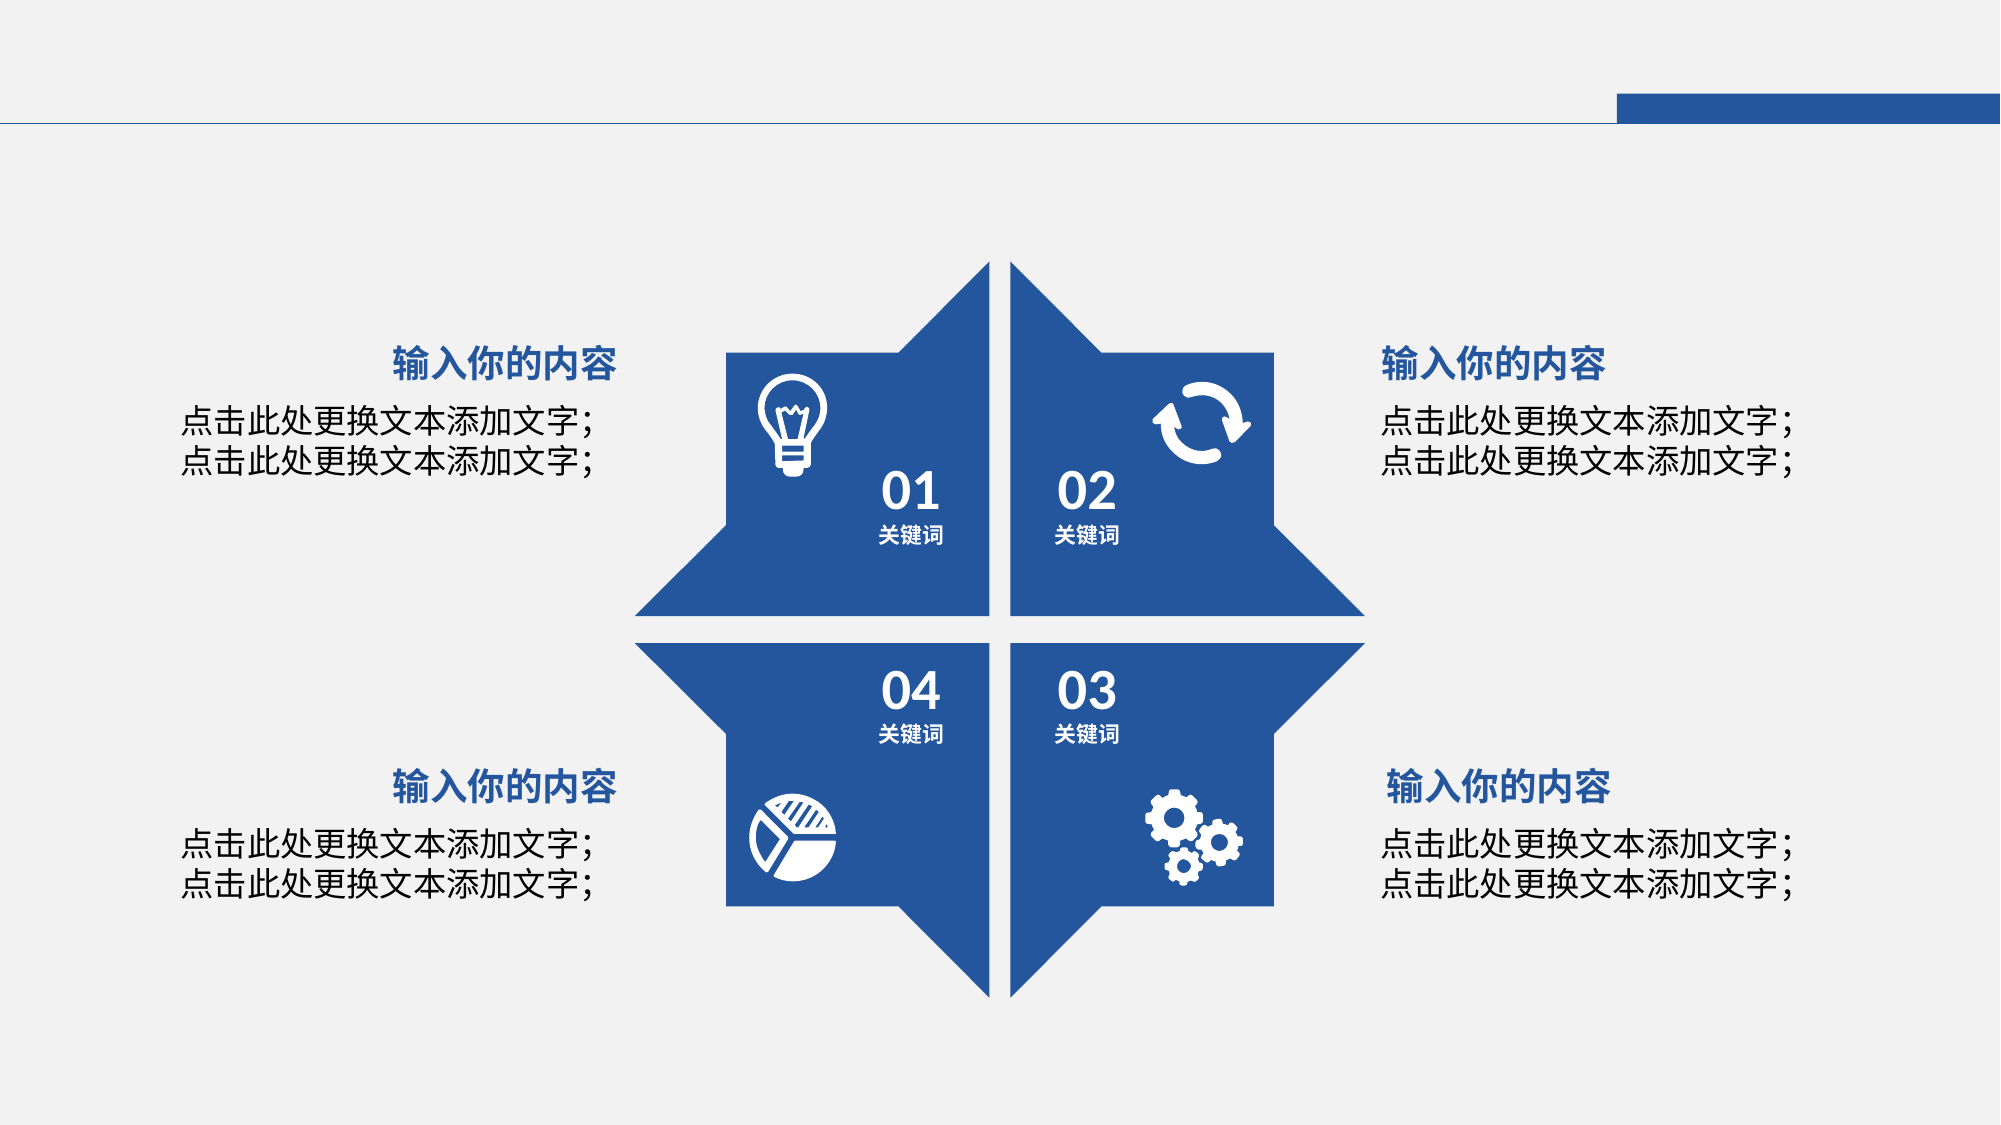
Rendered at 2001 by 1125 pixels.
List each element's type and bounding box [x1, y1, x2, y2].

text_box [1365, 755, 1835, 913]
text_box [165, 755, 635, 913]
text_box [165, 332, 635, 490]
text_box [1365, 332, 1835, 490]
text_box [634, 261, 1366, 998]
